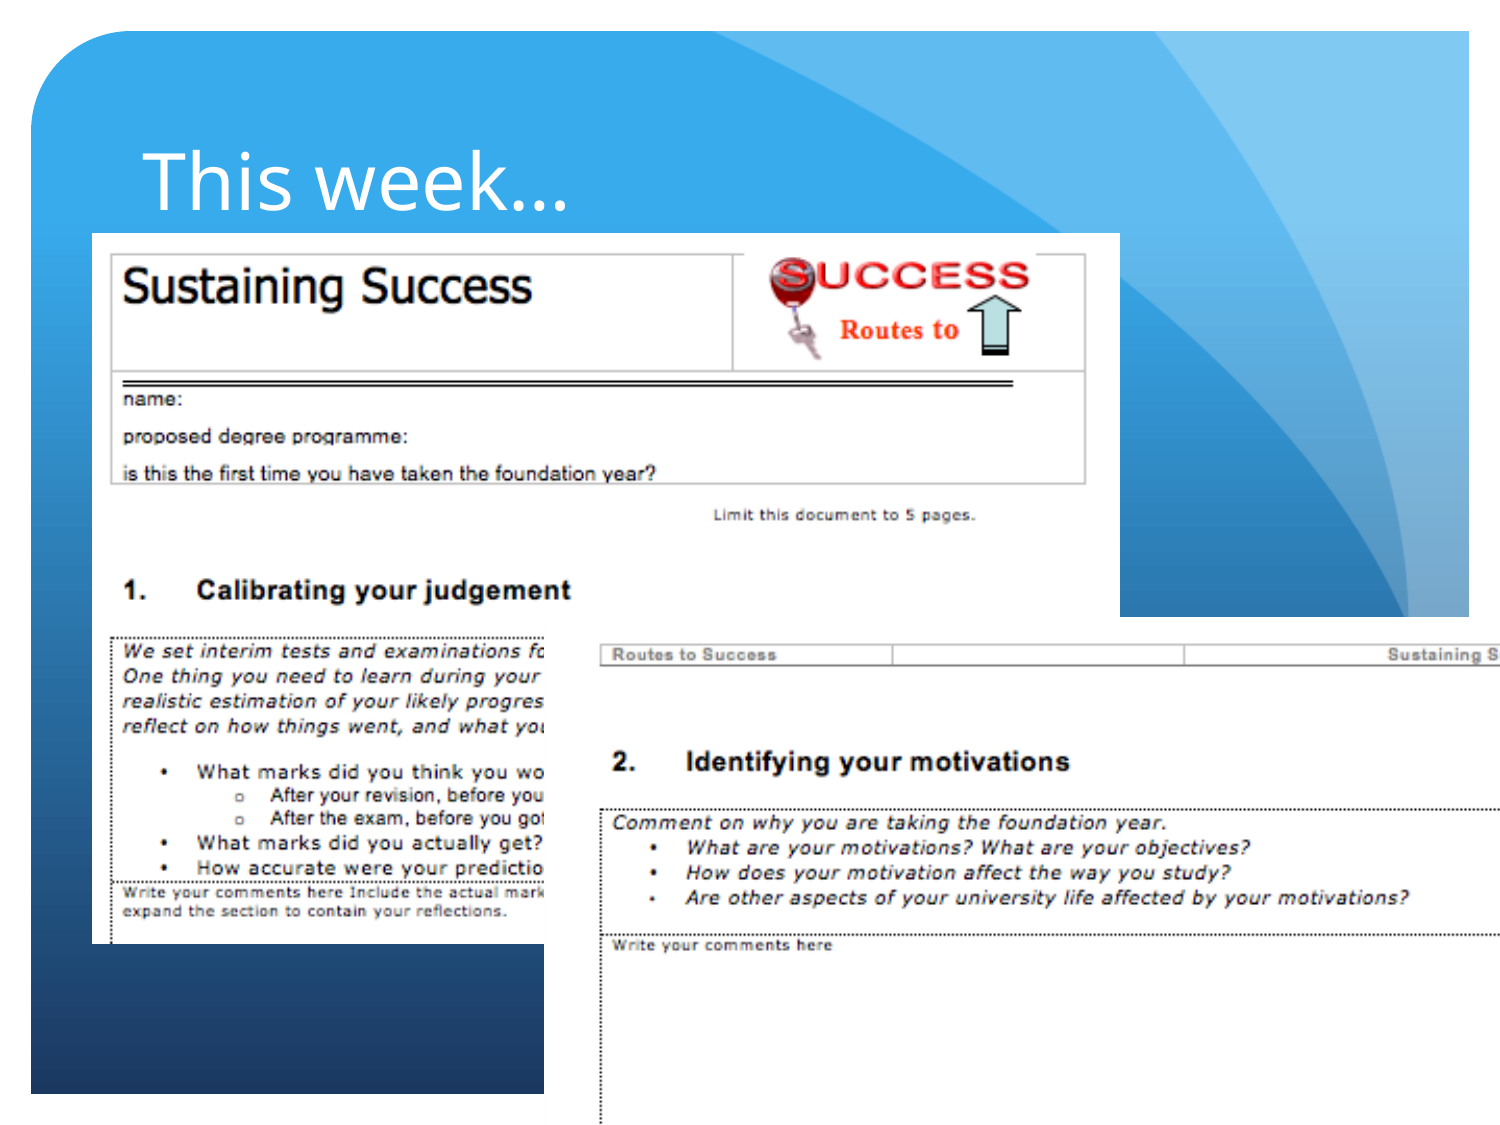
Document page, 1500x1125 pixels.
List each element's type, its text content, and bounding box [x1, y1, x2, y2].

picture [24, 30, 1500, 1125]
title This week… [127, 62, 1372, 234]
